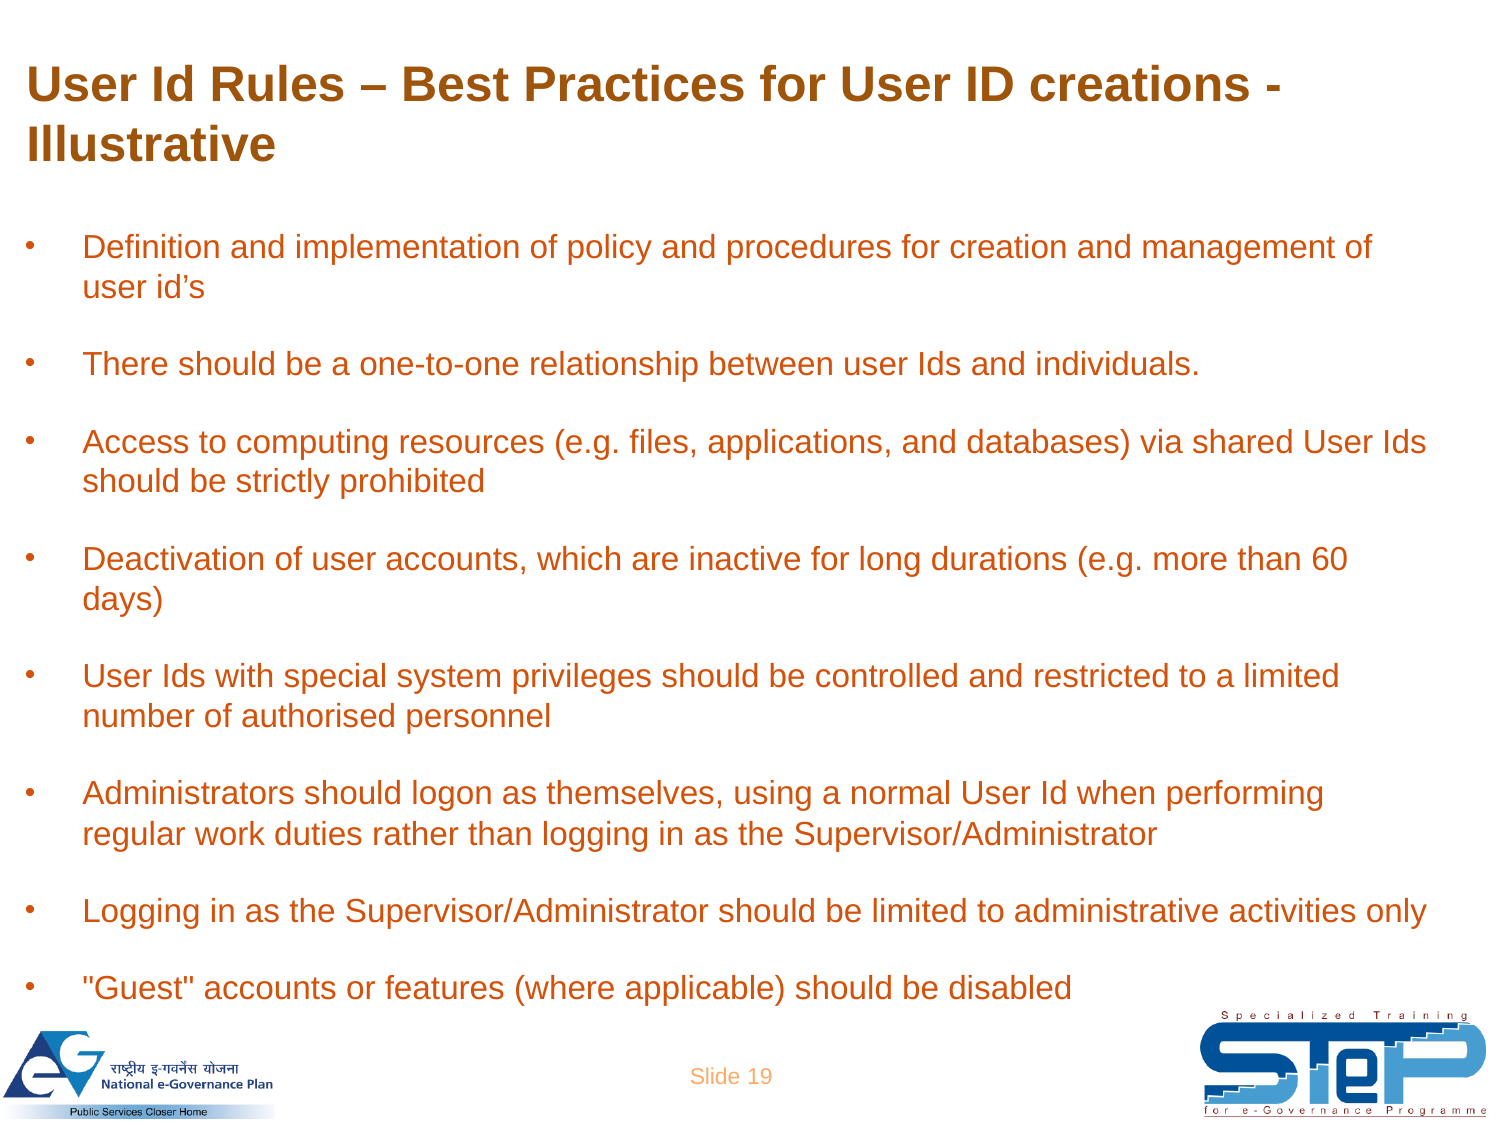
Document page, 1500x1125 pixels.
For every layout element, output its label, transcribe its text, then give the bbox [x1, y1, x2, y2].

picture [2, 1031, 275, 1119]
picture [1200, 1011, 1486, 1117]
list Definition and implementation of policy and procedures for creation and management of user id’s There should be a one-to-one relationship between user Ids and individuals. Access to computing resources (e.g. files, applications, and databases) via shared User Ids should be strictly prohibited Deactivation of user accounts, which are inactive for long durations (e.g. more than 60 days) User Ids with special system privileges should be controlled and restricted to a limited number of authorised personnel Administrators should logon as themselves, using a normal User Id when performing regular work duties rather than logging in as the Supervisor/Administrator Logging in as the Supervisor/Administrator should be limited to administrative activities only "Guest" accounts or features (where applicable) should be disabled [24, 224, 1437, 1026]
title User Id Rules – Best Practices for User ID creations - Illustrative [26, 50, 1472, 176]
